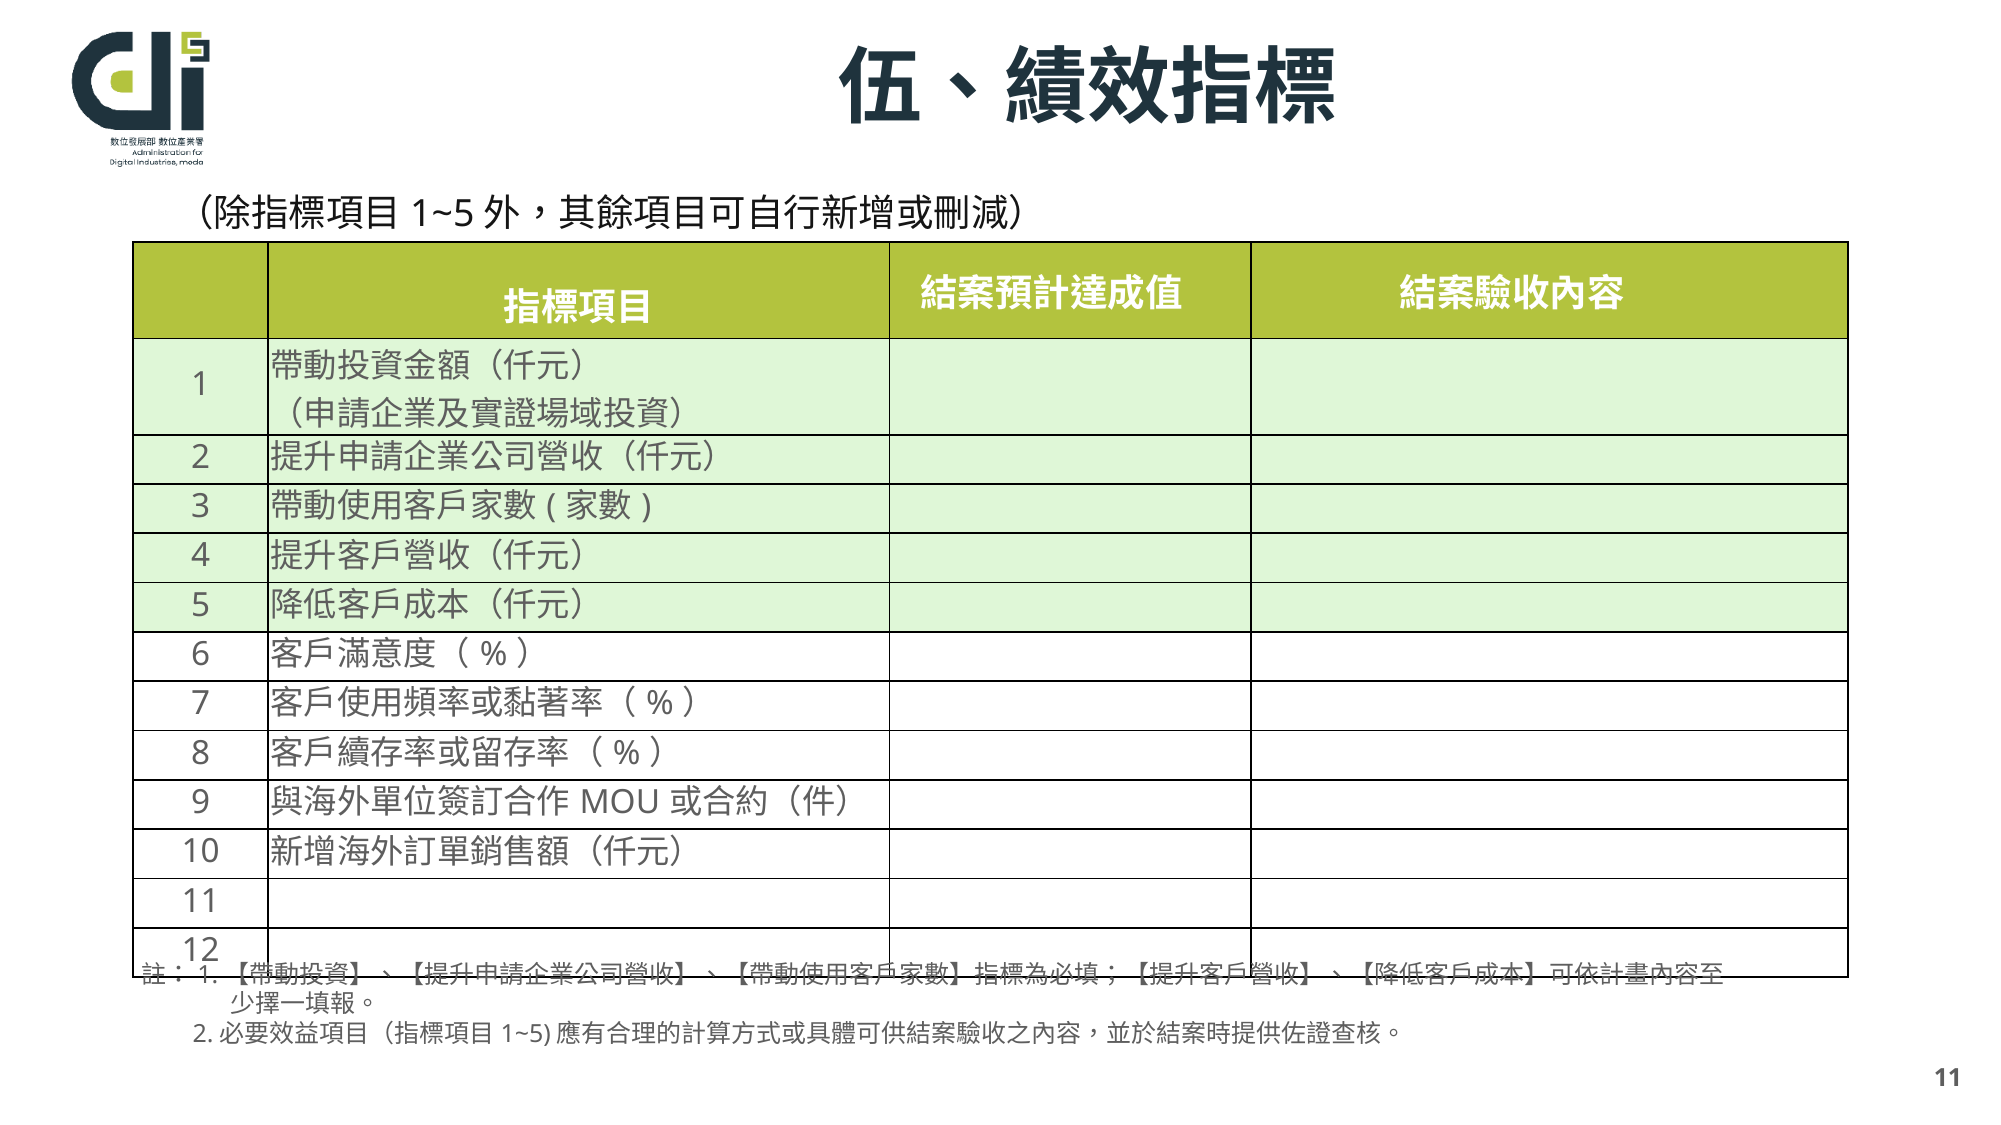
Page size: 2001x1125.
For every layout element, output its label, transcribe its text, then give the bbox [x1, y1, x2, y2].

table_cell 12 [134, 929, 267, 949]
picture [56, 17, 224, 185]
table_cell [1252, 633, 1847, 680]
table_cell [1252, 682, 1847, 730]
table_cell [890, 339, 1250, 434]
table_cell [1252, 534, 1847, 582]
table_cell [1252, 781, 1847, 828]
table_cell [890, 485, 1250, 532]
table_cell 帶動使用客戶家數(家數) [269, 485, 889, 532]
table_cell 4 [134, 534, 267, 582]
table_cell 提升申請企業公司營收（仟元） [269, 436, 889, 483]
table_cell 與海外單位簽訂合作MOU或合約（件） [269, 781, 889, 828]
table_cell 1 [134, 339, 267, 434]
table_cell [890, 682, 1250, 730]
table_cell [890, 534, 1250, 582]
table_cell [890, 633, 1250, 680]
table_cell 2 [134, 436, 267, 483]
table_header 結案驗收內容 [1252, 243, 1847, 338]
table_cell [890, 781, 1250, 828]
table_header 指標項目 [269, 243, 889, 338]
table_cell [1252, 339, 1847, 434]
table_cell 帶動投資金額（仟元） （申請企業及實證場域投資） [269, 339, 889, 434]
table_cell [890, 731, 1250, 779]
table_cell [1252, 879, 1847, 927]
table_cell [269, 879, 889, 927]
table_cell 8 [134, 731, 267, 779]
text_box （除指標項目1~5外，其餘項目可自行新增或刪減） [161, 181, 1849, 242]
table_cell [890, 929, 1250, 949]
table_cell 客戶續存率或留存率（%） [269, 731, 889, 779]
table_cell 7 [134, 682, 267, 730]
slide_number 11 [1923, 1056, 1973, 1105]
table_cell 5 [134, 583, 267, 631]
table_cell [1252, 929, 1847, 976]
table_cell 降低客戶成本（仟元） [269, 583, 889, 631]
table_cell 3 [134, 485, 267, 532]
title 伍、績效指標 [227, 23, 1949, 143]
table_cell [1252, 583, 1847, 631]
table_cell [890, 879, 1250, 927]
table_header [134, 243, 267, 338]
table_cell [890, 583, 1250, 631]
table_cell [269, 929, 889, 949]
table_cell [1252, 485, 1847, 532]
table_cell 提升客戶營收（仟元） [269, 534, 889, 582]
table_cell 10 [134, 830, 267, 878]
table_cell 11 [134, 879, 267, 927]
text_box 註：1.【帶動投資】、【提升申請企業公司營收】、【帶動使用客戶家數】指標為必填；【提升客戶營收】、【降低客戶成本】可依計畫內容至少擇一填報。 2.必要效益項目（指標項目1~5)應有合理的計算方式或具體可供結案驗收之內容，並於結案時提供佐證查核。 [133, 949, 1757, 1057]
table_cell [1252, 731, 1847, 779]
table_header 結案預計達成值 [890, 243, 1250, 338]
table_cell 6 [134, 633, 267, 680]
table_cell [890, 830, 1250, 878]
table_cell 9 [134, 781, 267, 828]
table_cell [1252, 436, 1847, 483]
table_cell [1252, 830, 1847, 878]
table_cell 客戶滿意度（%） [269, 633, 889, 680]
table_cell [890, 436, 1250, 483]
table_cell 客戶使用頻率或黏著率（%） [269, 682, 889, 730]
table_cell 新增海外訂單銷售額（仟元） [269, 830, 889, 878]
